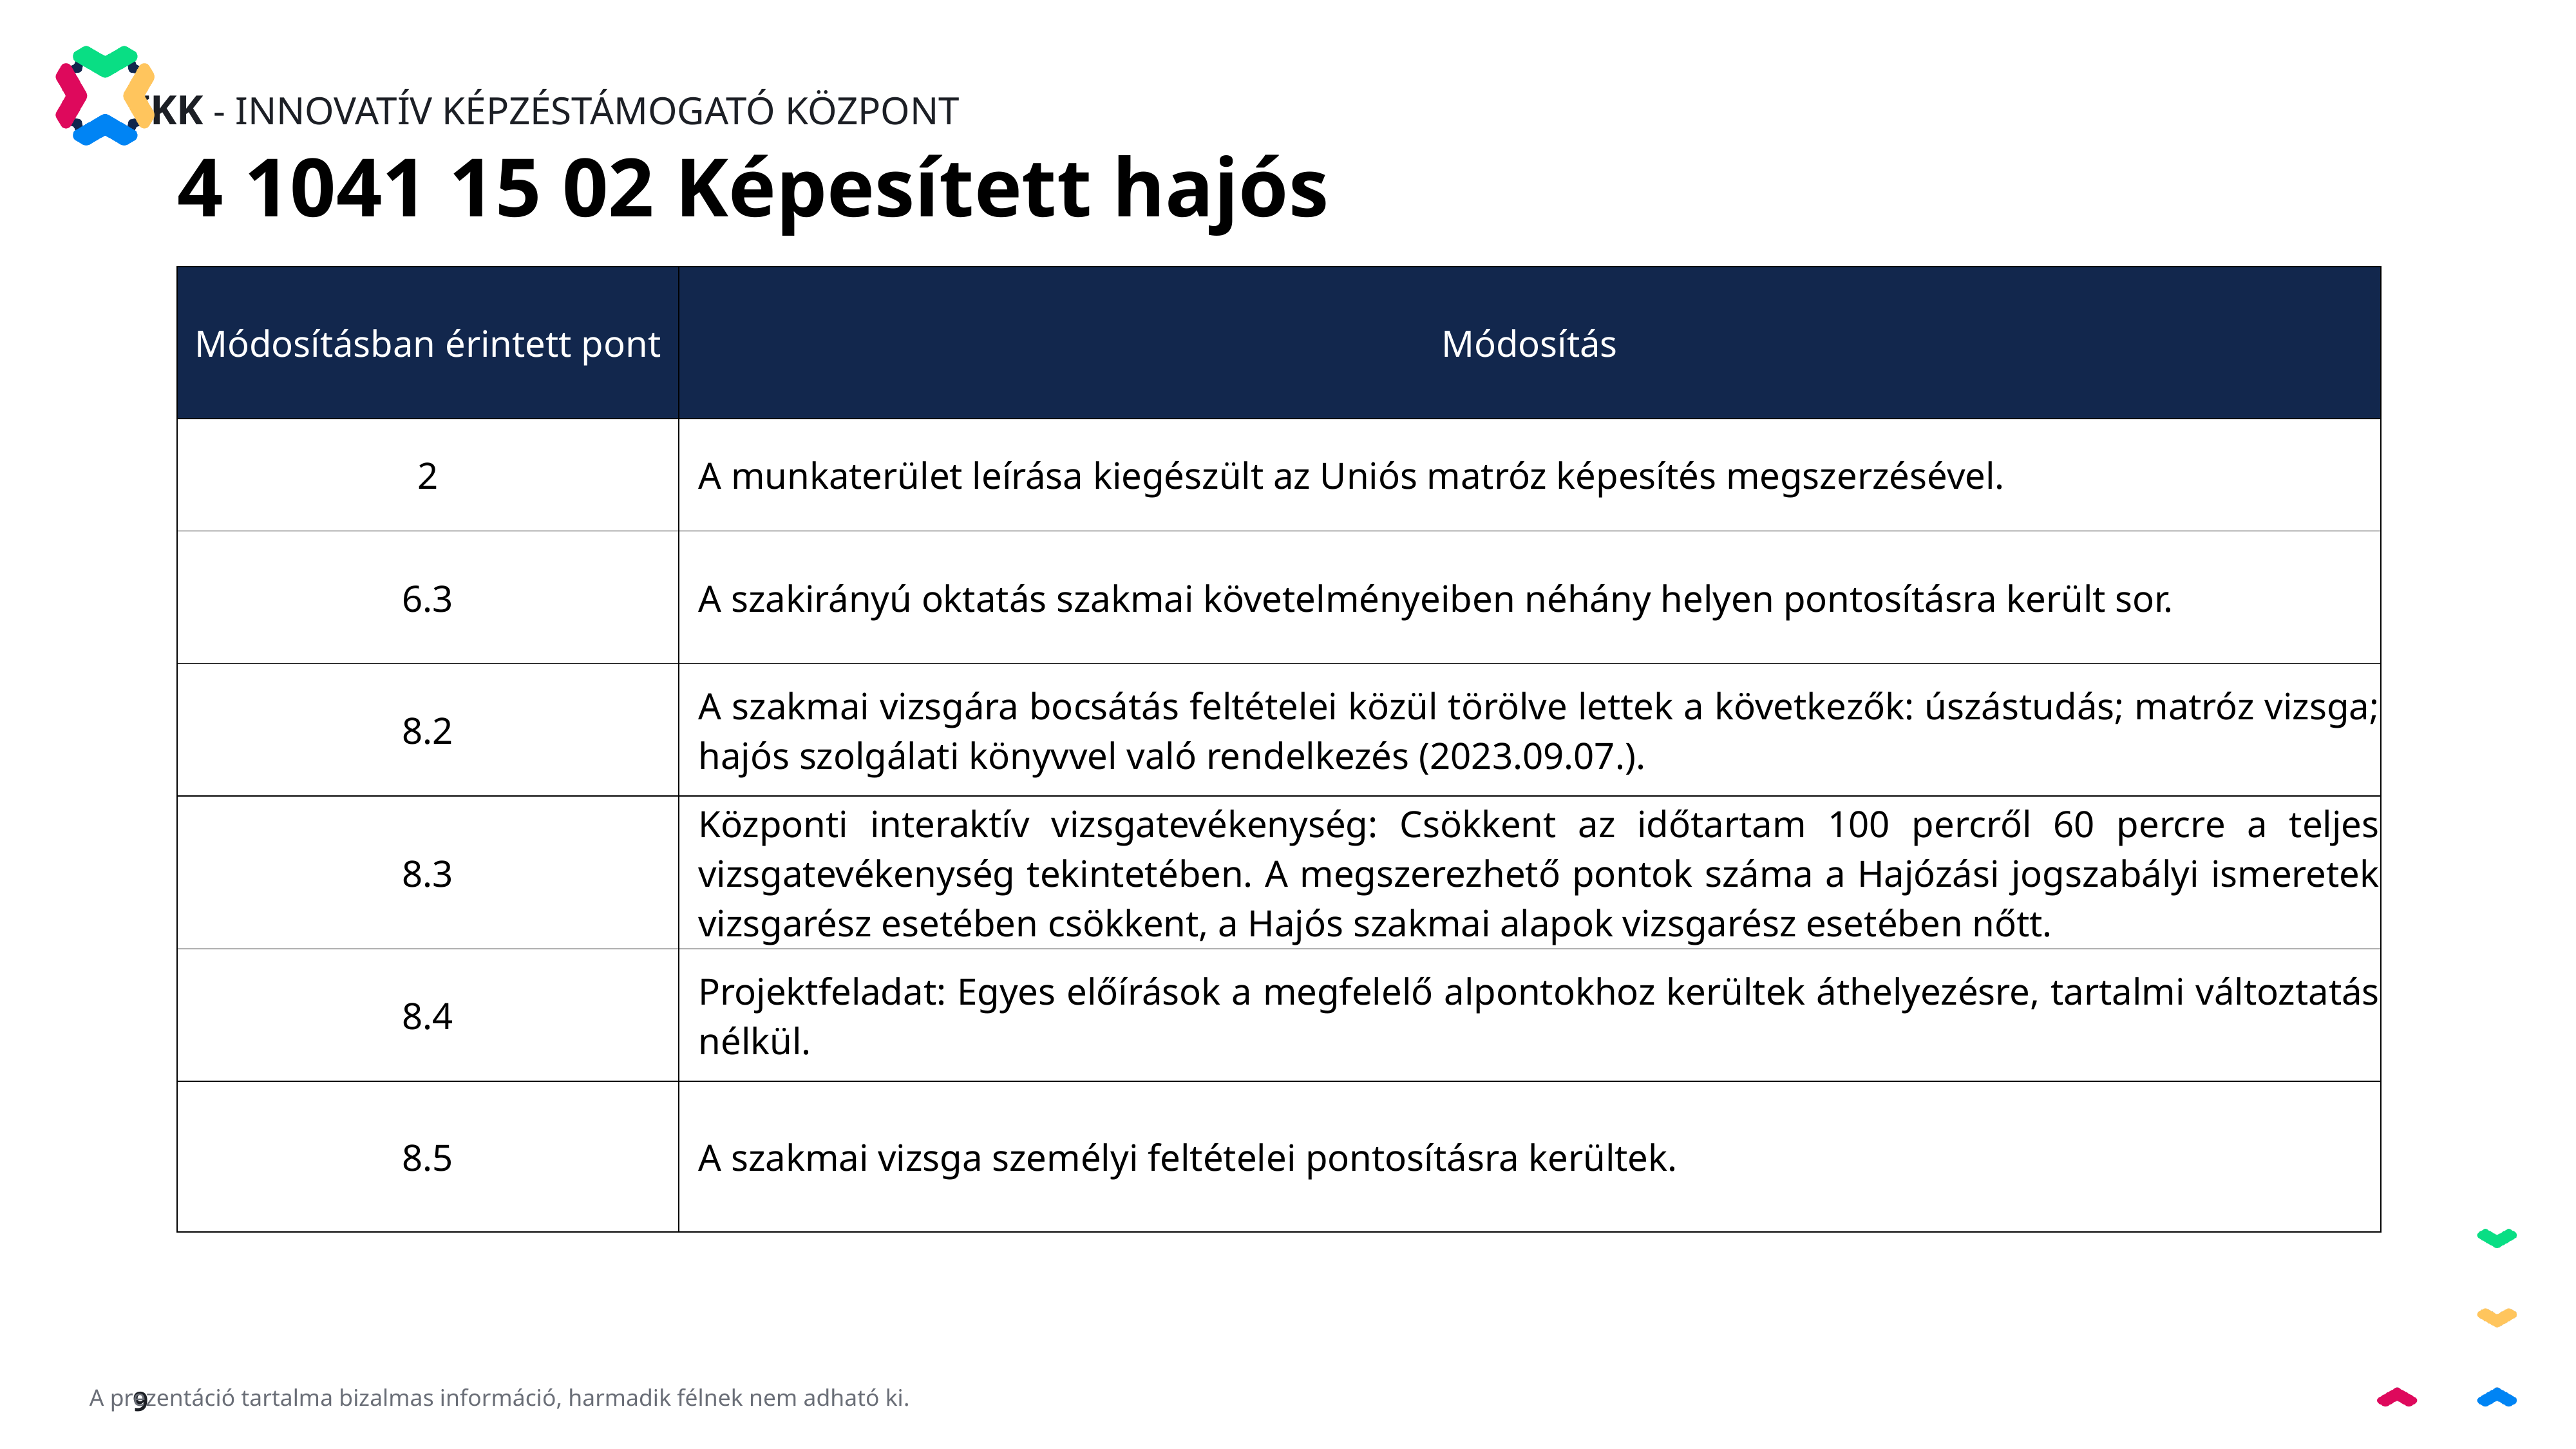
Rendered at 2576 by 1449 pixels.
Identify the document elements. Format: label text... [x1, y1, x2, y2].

table_cell Projektfeladat: Egyes előírások a megfelelő alpontokhoz kerültek áthelyezésre, tartalmi változtatás nélkül. [679, 949, 2380, 1081]
table_cell 2 [178, 419, 678, 531]
table_cell 8.2 [178, 664, 678, 795]
table_cell 8.5 [178, 1082, 678, 1231]
table_cell A munkaterület leírása kiegészült az Uniós matróz képesítés megszerzésével. [679, 419, 2380, 531]
table_cell A szakmai vizsgára bocsátás feltételei közül törölve lettek a következők: úszástudás; matróz vizsga; hajós szolgálati könyvvel való rendelkezés (2023.09.07.). [679, 664, 2380, 795]
table_header Módosítás [679, 267, 2380, 418]
table_header Módosításban érintett pont [178, 267, 678, 418]
picture [55, 46, 155, 146]
table_cell A szakirányú oktatás szakmai követelményeiben néhány helyen pontosításra került sor. [679, 531, 2380, 663]
table_cell Központi interaktív vizsgatevékenység: Csökkent az időtartam 100 percről 60 percre a teljes vizsgatevékenység tekintetében. A megszerezhető pontok száma a Hajózási jogszabályi ismeretek vizsgarész esetében csökkent, a Hajós szakmai alapok vizsgarész esetében nőtt. [679, 797, 2380, 949]
picture [2377, 1229, 2517, 1406]
table_cell A szakmai vizsga személyi feltételei pontosításra kerültek. [679, 1082, 2380, 1231]
table_cell 8.3 [178, 797, 678, 949]
table_cell 8.4 [178, 949, 678, 1081]
list 4 1041 15 02 Képesített hajós [176, 136, 2337, 234]
table_cell 6.3 [178, 531, 678, 663]
